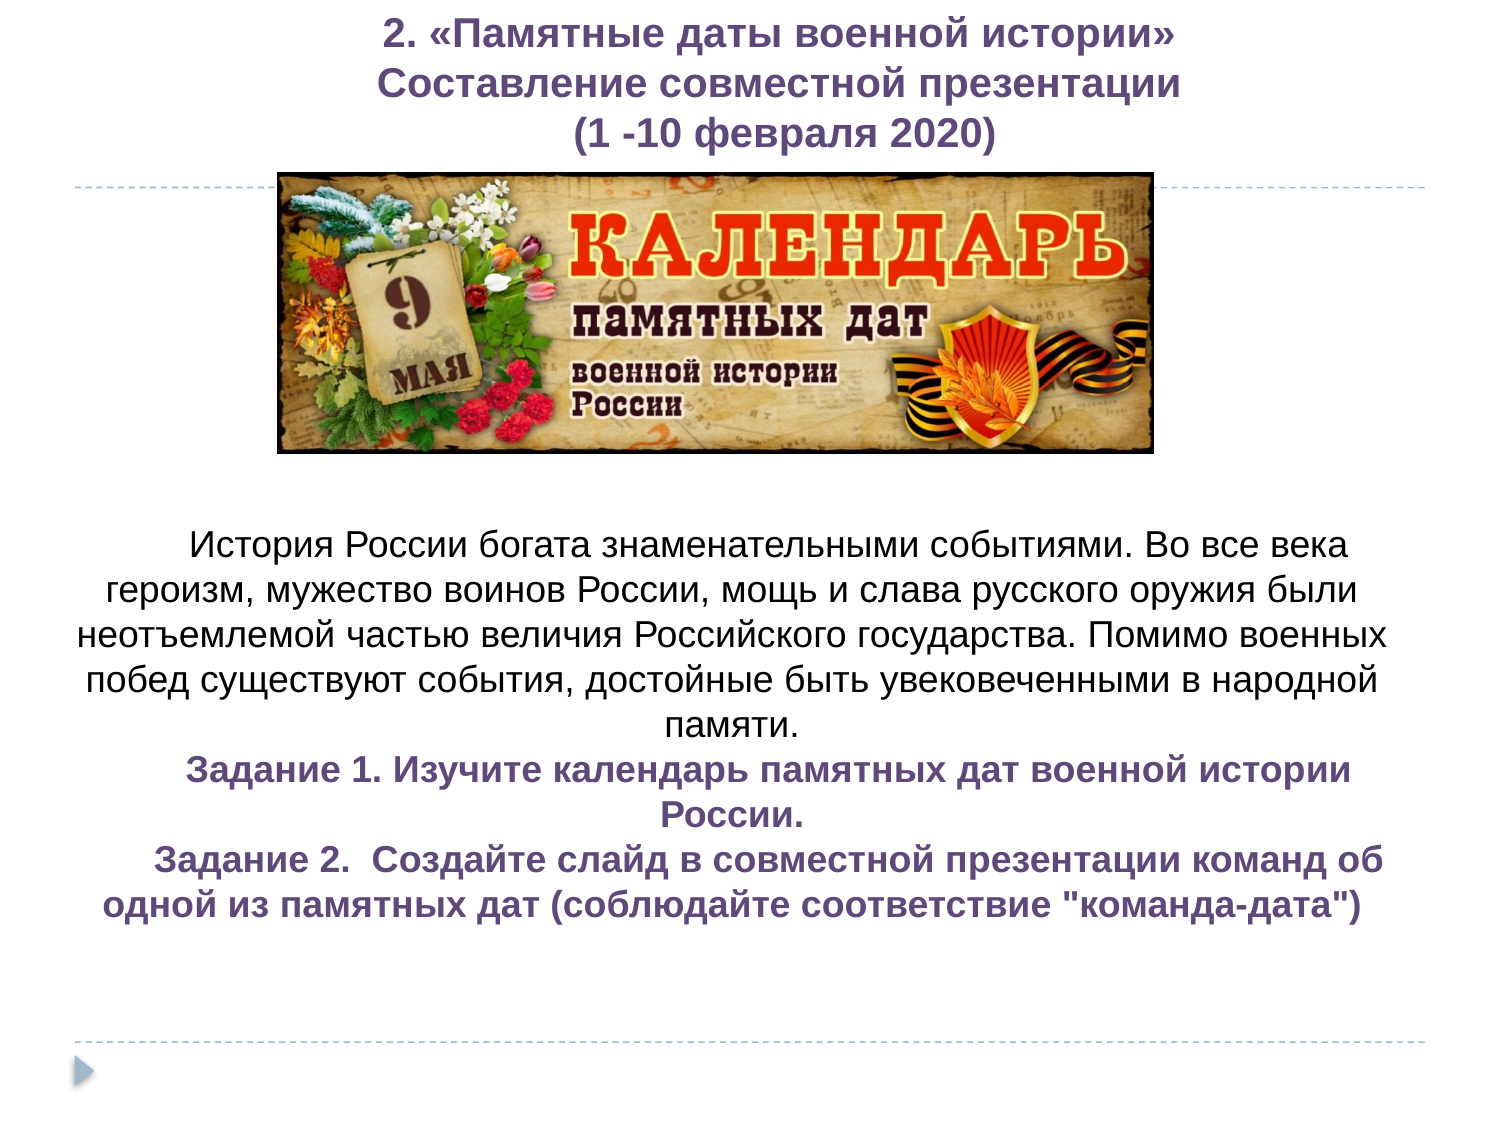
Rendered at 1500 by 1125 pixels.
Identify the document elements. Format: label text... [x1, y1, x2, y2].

text_box История России богата знаменательными событиями. Во все века героизм, мужество воинов России, мощь и слава русского оружия были неотъемлемой частью величия Российского государства. Помимо военных побед существуют события, достойные быть увековеченными в народной памяти. Задание 1. Изучите календарь памятных дат военной истории России. Задание 2. Создайте слайд в совместной презентации команд об одной из памятных дат (соблюдайте соответствие "команда-дата") [29, 512, 1436, 933]
text_box 2. «Памятные даты военной истории» Составление совместной презентации (1 -10 февраля 2020) [112, 0, 1447, 209]
picture [277, 172, 1155, 455]
